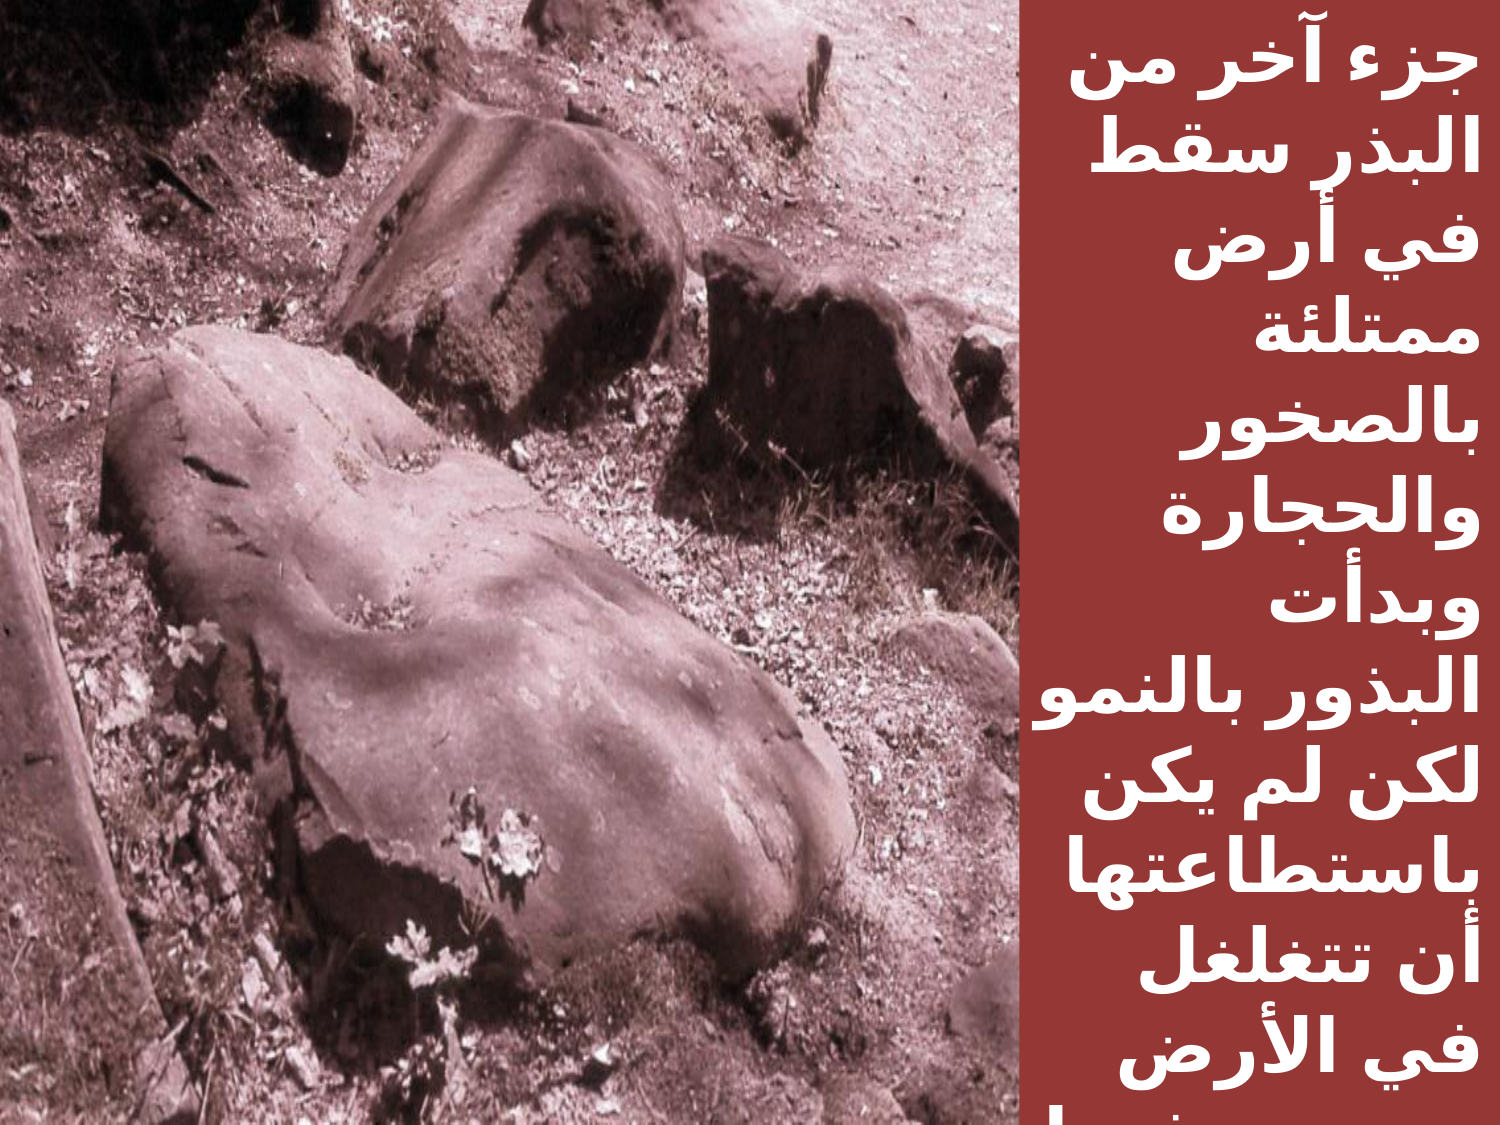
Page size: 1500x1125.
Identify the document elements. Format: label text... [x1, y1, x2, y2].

picture [0, 0, 1020, 1125]
text_box جزء آخر من البذر سقط في أرض ممتلئة بالصخور والحجارة وبدأت البذور بالنمو لكن لم يكن باستطاعتها أن تتغلغل في الأرض وتتعمق فيها فلم تستمر النبتة في النمو بل يبست وماتت [1021, 0, 1500, 1125]
